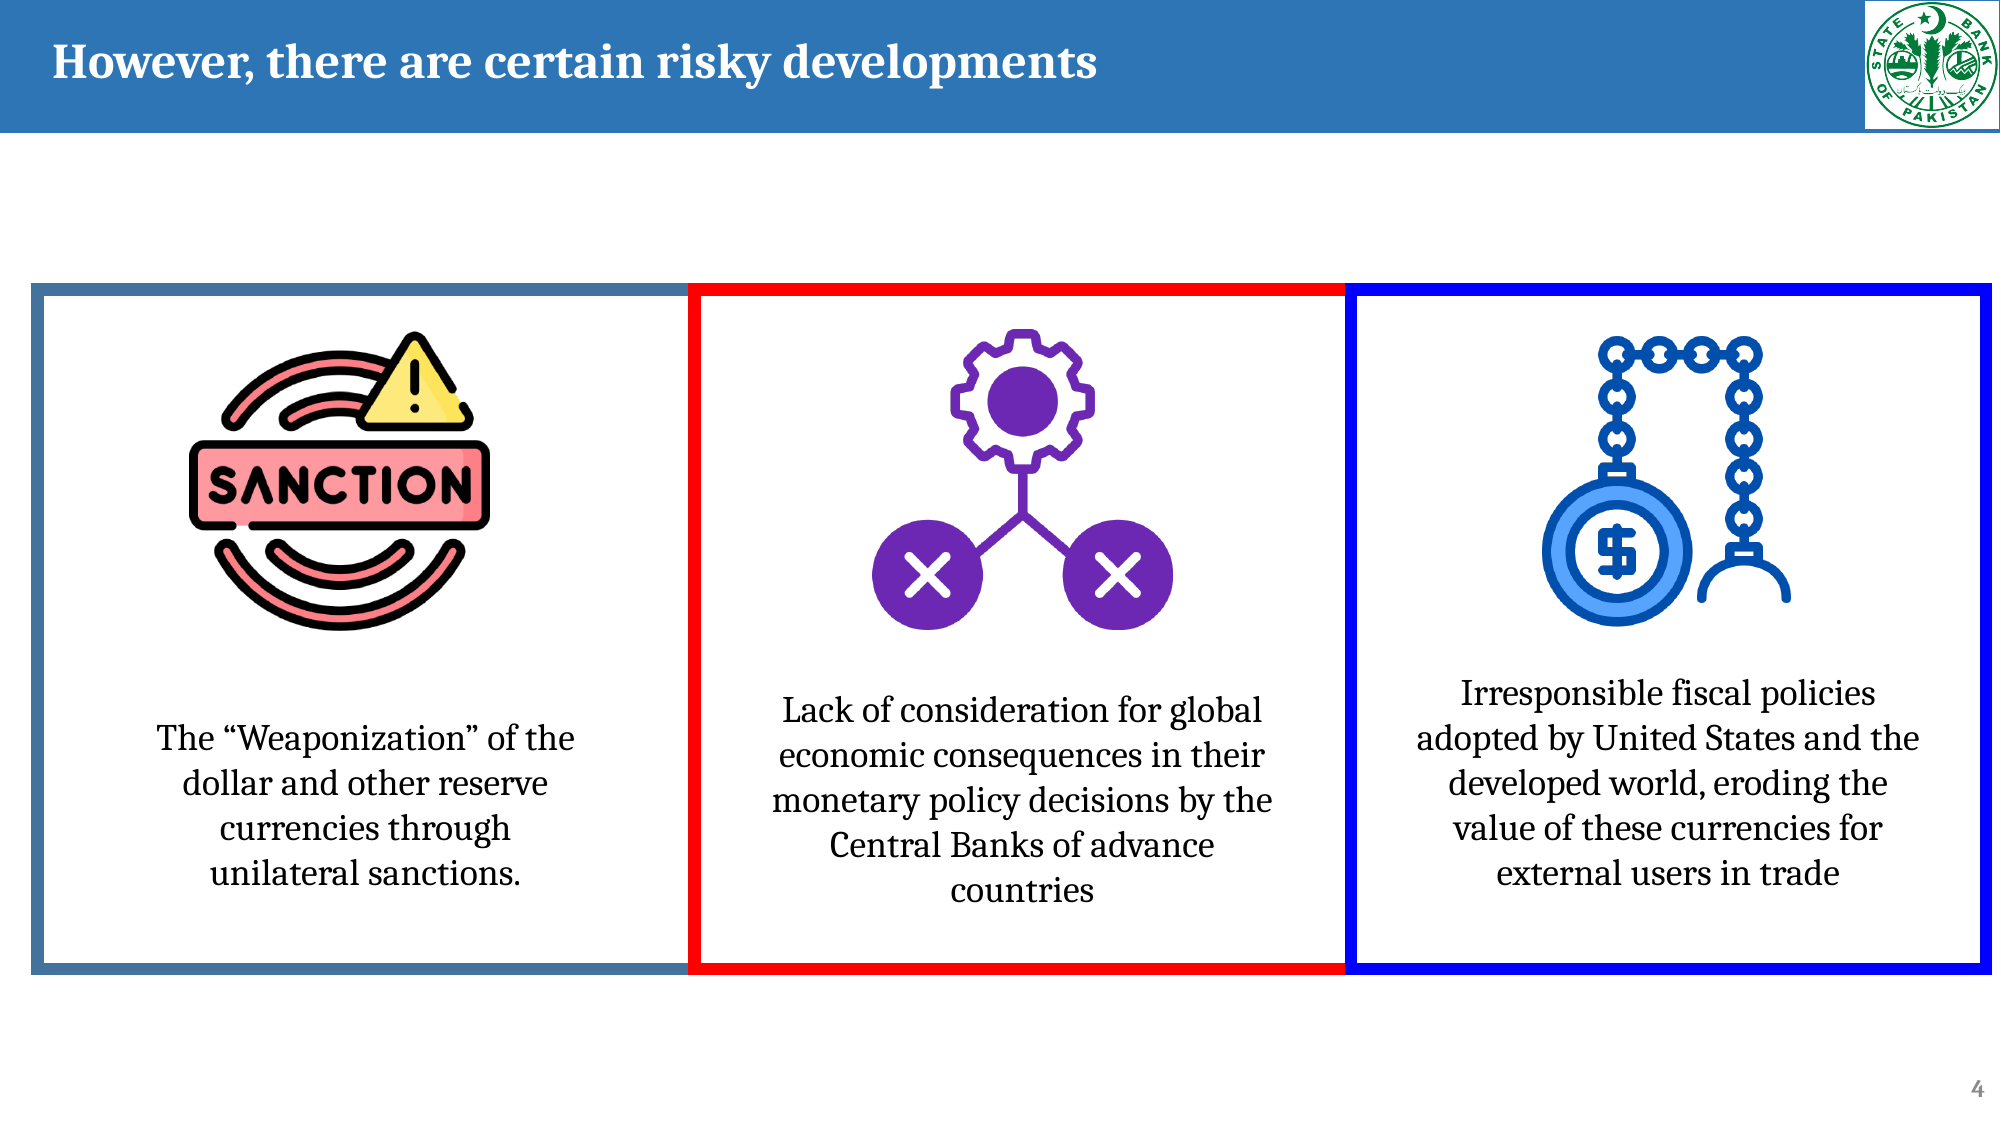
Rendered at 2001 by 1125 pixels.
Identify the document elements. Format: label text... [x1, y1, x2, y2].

text_box However, there are certain risky developments [37, 21, 1875, 97]
text_box Irresponsible fiscal policies adopted by United States and the developed world, eroding the value of these currencies for external users in trade [1395, 660, 1942, 901]
picture [872, 329, 1173, 630]
text_box [36, 289, 693, 970]
text_box The “Weaponization” of the dollar and other reserve currencies through unilateral sanctions. [126, 706, 605, 901]
picture [1518, 330, 1819, 631]
slide_number 4 [1550, 1058, 2000, 1118]
text_box The “ [1350, 289, 1987, 970]
text_box The “ [693, 289, 1350, 970]
text_box Lack of consideration for global economic consequences in their monetary policy decisions by the Central Banks of advance countries [749, 677, 1296, 918]
picture [1865, 1, 1999, 129]
picture [189, 330, 490, 631]
